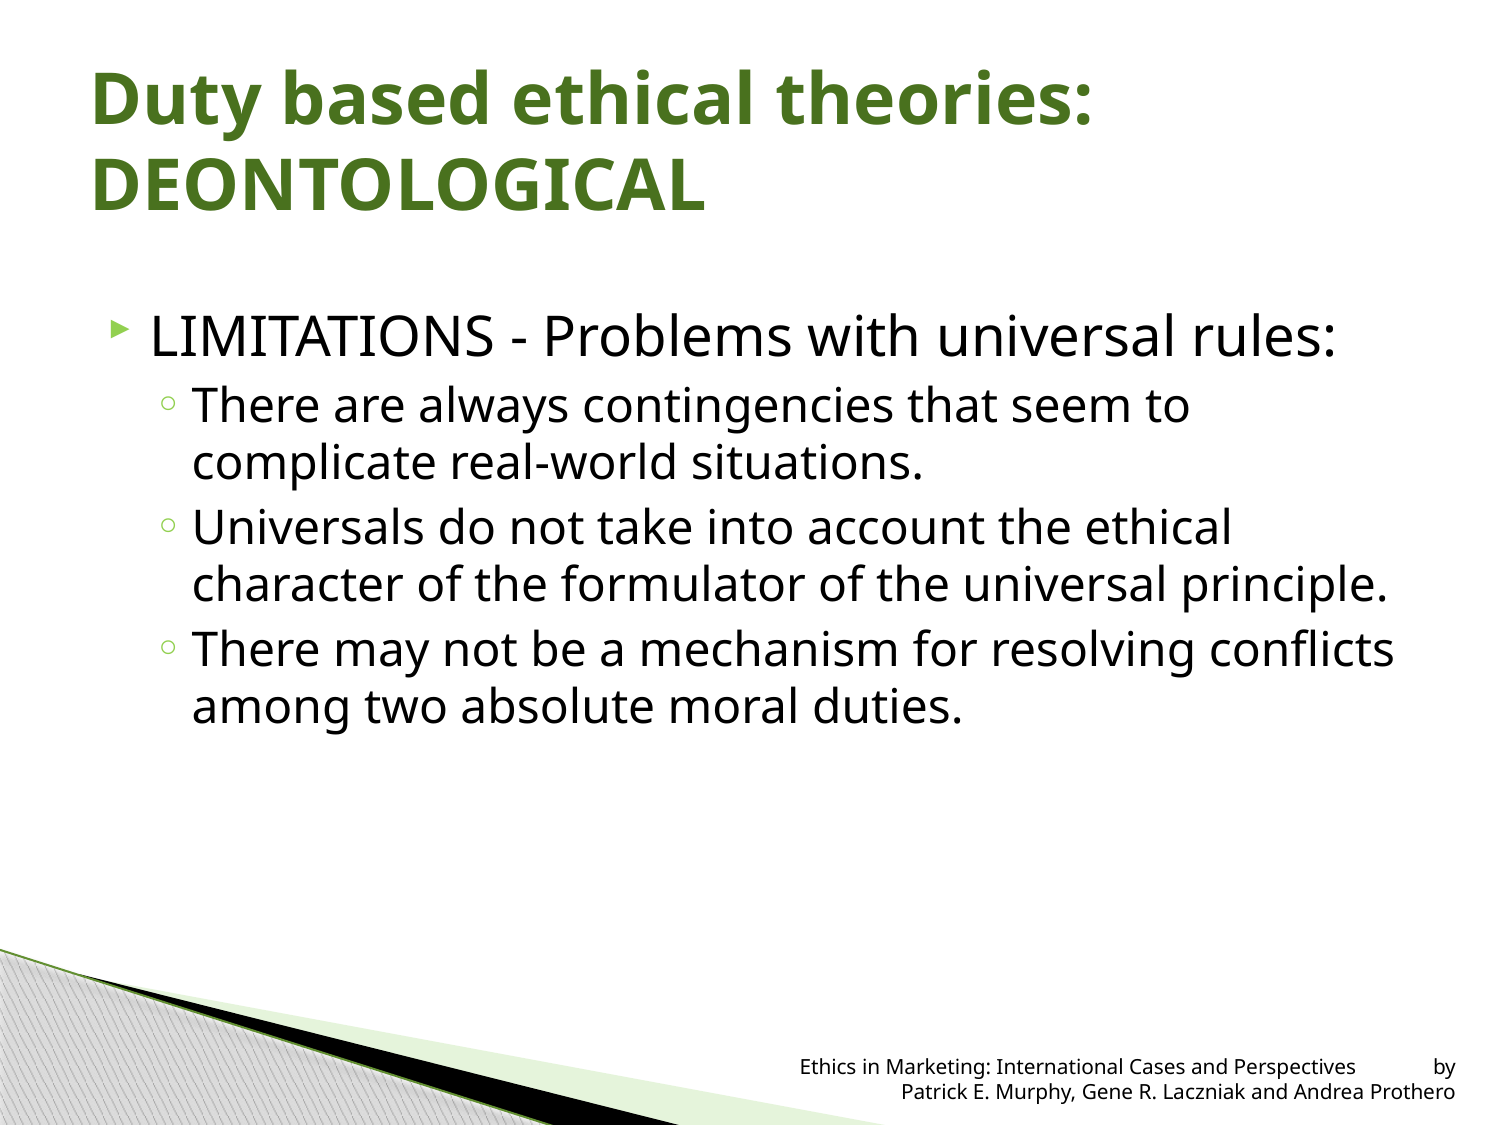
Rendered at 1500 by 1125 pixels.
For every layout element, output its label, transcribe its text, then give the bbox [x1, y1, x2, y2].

title Duty based ethical theories: DEONTOLOGICAL [75, 45, 1425, 233]
list LIMITATIONS - Problems with universal rules: There are always contingencies that seem to complicate real-world situations. Universals do not take into account the ethical character of the formulator of the universal principle. There may not be a mechanism for resolving conflicts among two absolute moral duties. [75, 292, 1425, 1035]
footer Ethics in Marketing: International Cases and Perspectives by Patrick E. Murphy, Gene R. Laczniak and Andrea Prothero [718, 1051, 1471, 1112]
